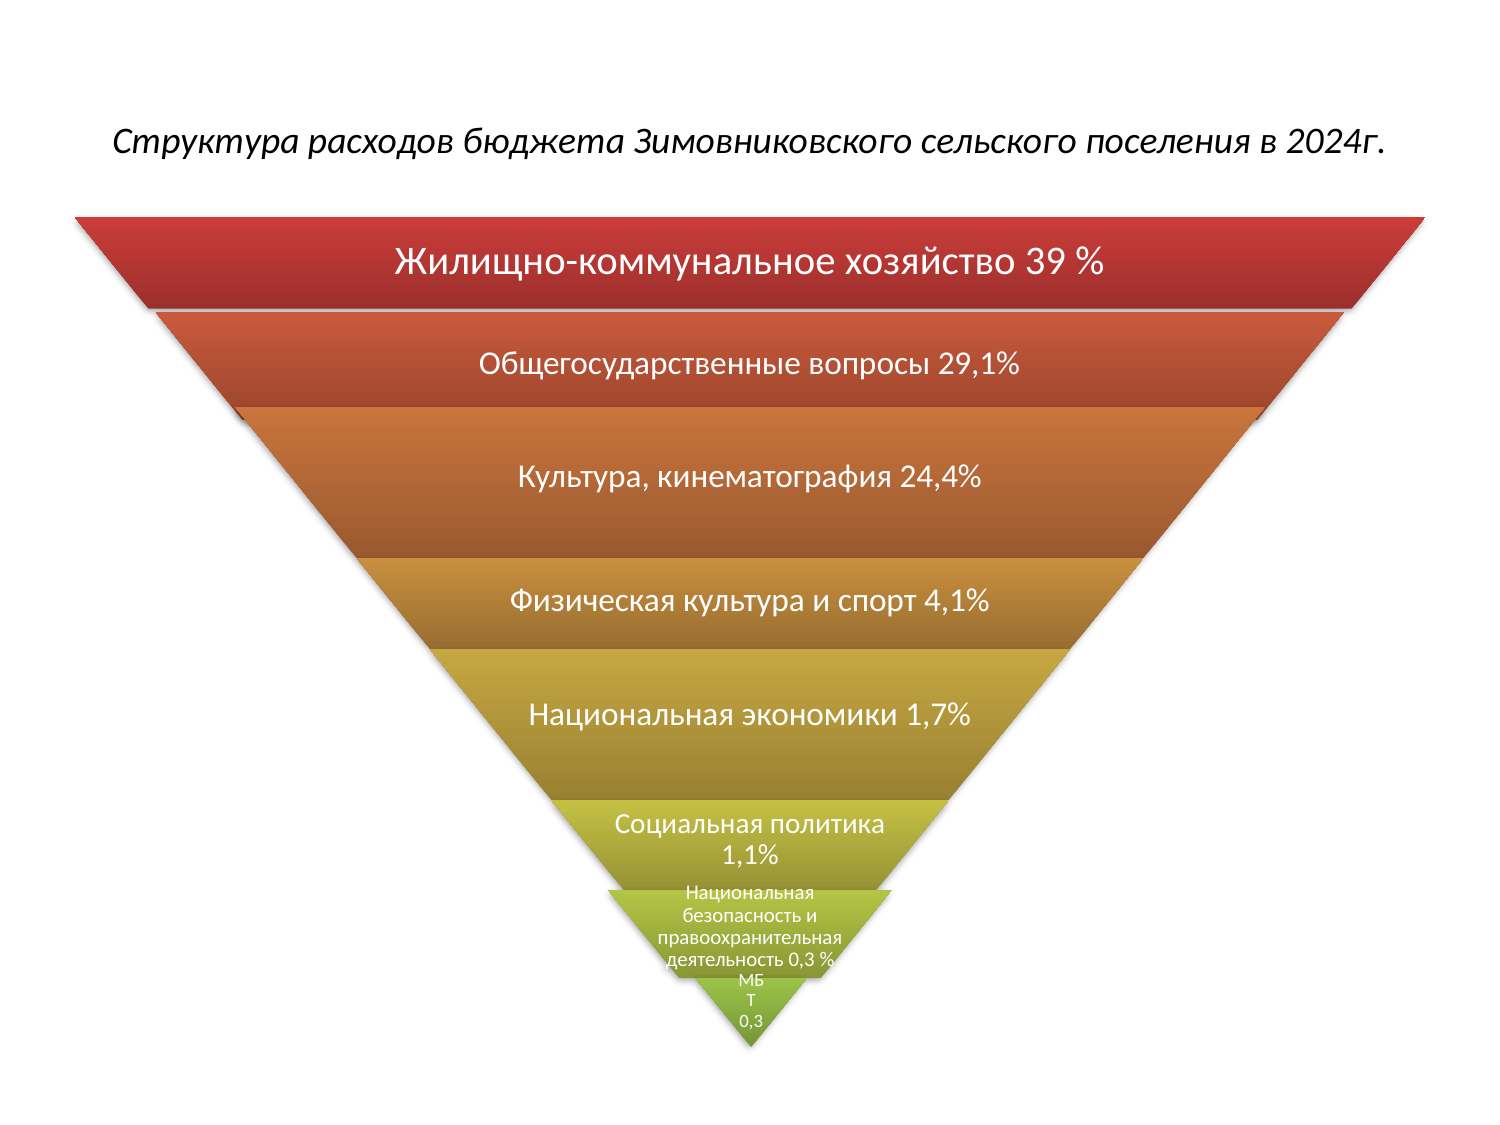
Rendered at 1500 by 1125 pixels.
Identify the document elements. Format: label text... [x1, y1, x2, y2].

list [74, 207, 1426, 1047]
title Структура расходов бюджета Зимовниковского сельского поселения в 2024г. [75, 45, 1425, 207]
